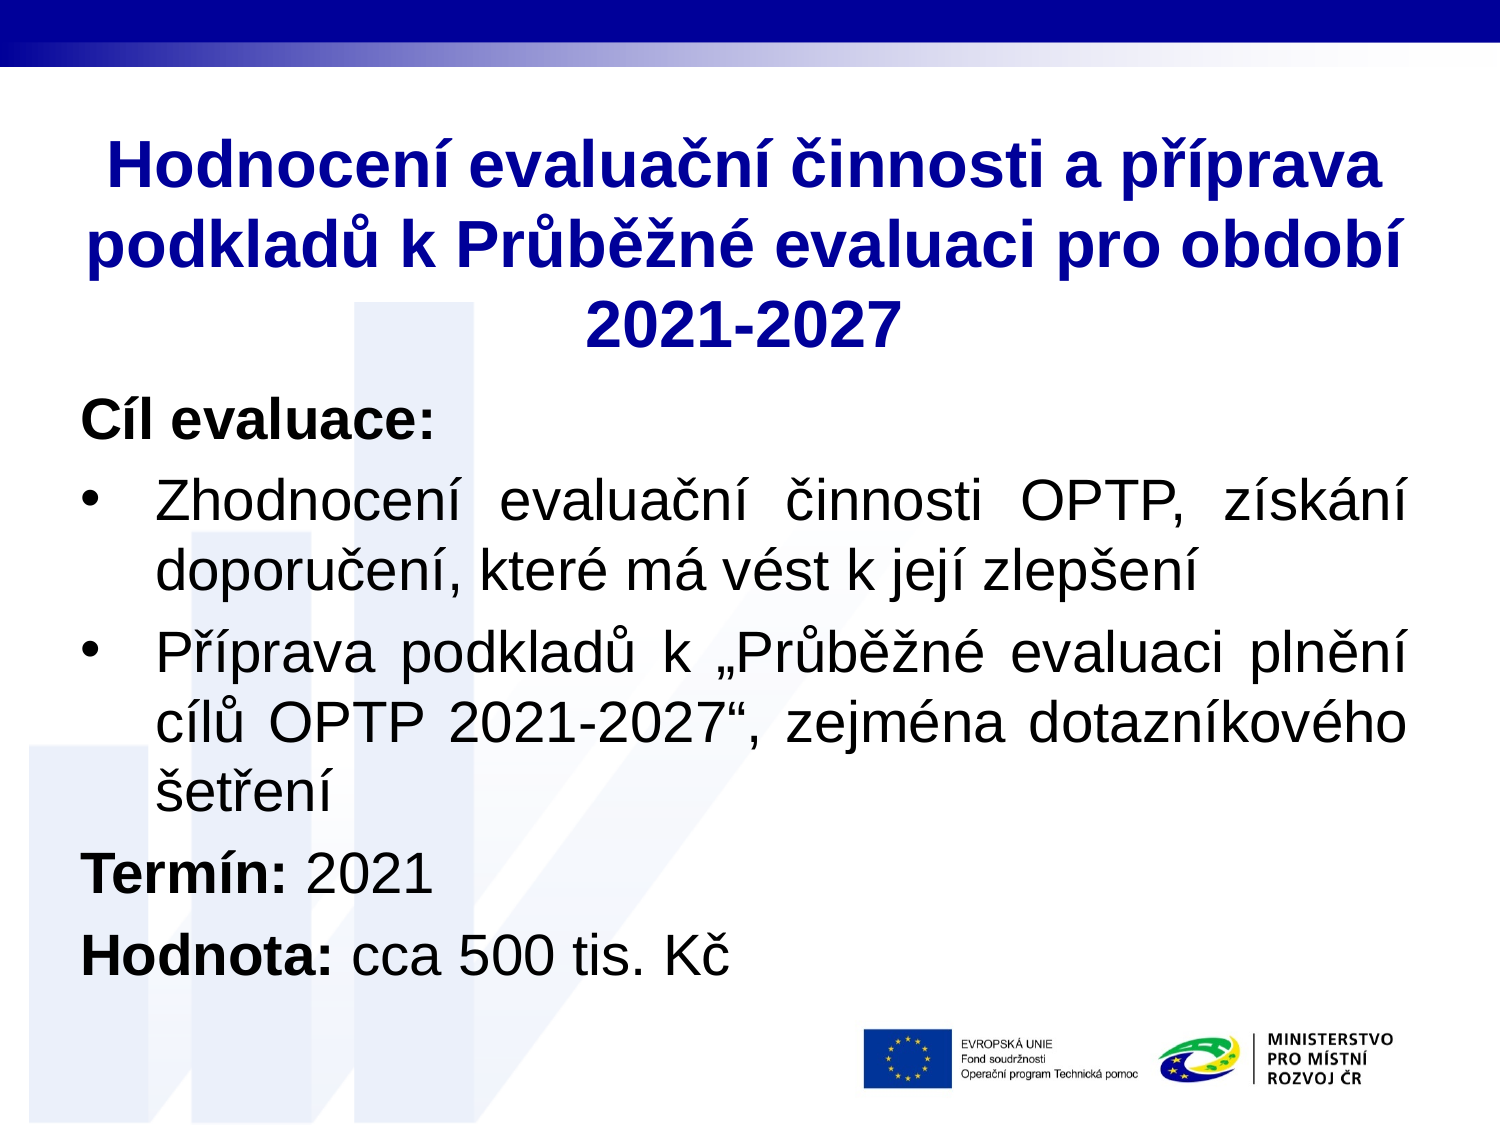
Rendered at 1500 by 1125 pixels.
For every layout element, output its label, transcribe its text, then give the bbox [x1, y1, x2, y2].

title Hodnocení evaluační činnosti a příprava podkladů k Průběžné evaluaci pro období 2021-2027 [64, 113, 1425, 350]
list Cíl evaluace: Zhodnocení evaluační činnosti OPTP, získání doporučení, které má vést k její zlepšení Příprava podkladů k „Průběžné evaluaci plnění cílů OPTP 2021-2027“, zejména dotazníkového šetření Termín: 2021 Hodnota: cca 500 tis. Kč [64, 373, 1425, 1012]
picture [29, 302, 1412, 1125]
